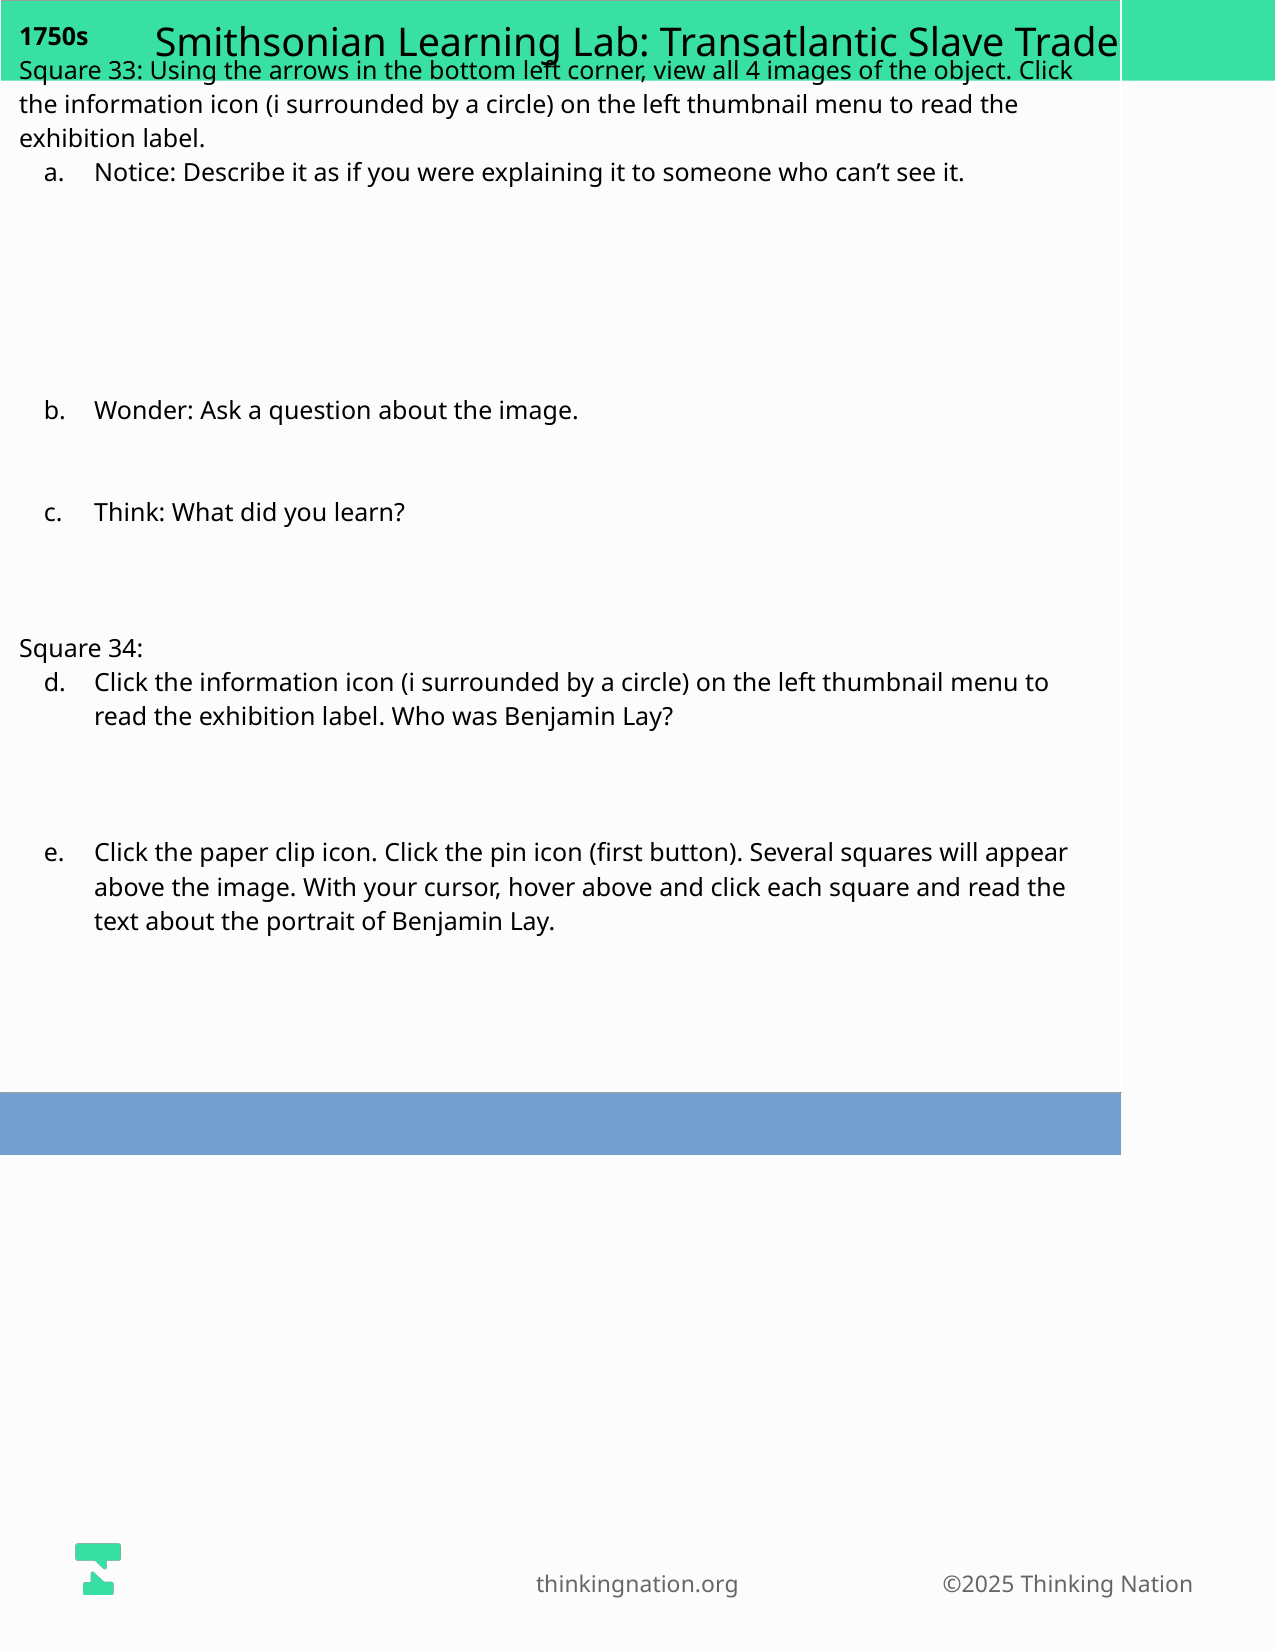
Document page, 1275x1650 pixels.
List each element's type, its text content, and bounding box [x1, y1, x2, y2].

text_box ©2025 Thinking Nation [907, 1553, 1210, 1605]
picture [62, 1533, 134, 1605]
table_header 1750s Square 33: Using the arrows in the bottom left corner, view all 4 images of the object. Click the information icon (i surrounded by a circle) on the left thumbnail menu to read the exhibition label. Notice: Describe it as if you were explaining it to someone who can’t see it. Wonder: Ask a question about the image. Think: What did you learn? Square 34: Click the information icon (i surrounded by a circle) on the left thumbnail menu to read the exhibition label. Who was Benjamin Lay? Click the paper clip icon. Click the pin icon (first button). Several squares will appear above the image. With your cursor, hover above and click each square and read the text about the portrait of Benjamin Lay. [1, 1, 1120, 1092]
text_box Smithsonian Learning Lab: Transatlantic Slave Trade [1122, 0, 1275, 81]
text_box thinkingnation.org [486, 1553, 789, 1605]
